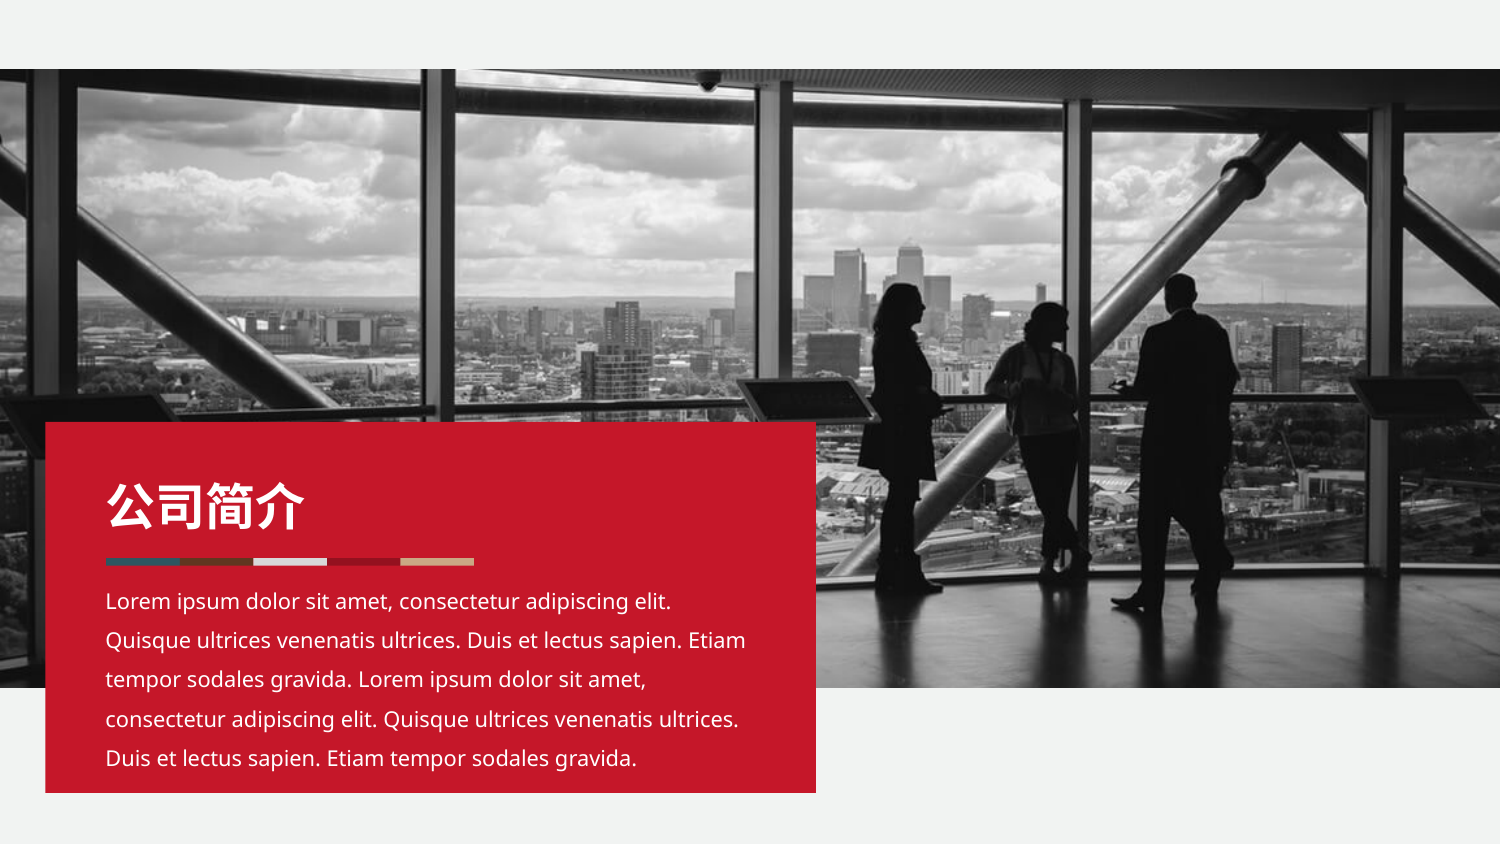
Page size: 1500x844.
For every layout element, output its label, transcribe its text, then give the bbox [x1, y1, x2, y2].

picture [0, 69, 1500, 688]
text_box [44, 688, 817, 794]
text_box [106, 558, 474, 566]
text_box Lorem ipsum dolor sit amet, consectetur adipiscing elit. Quisque ultrices venenatis ultrices. Duis et lectus sapien. Etiam tempor sodales gravida. Lorem ipsum dolor sit amet, consectetur adipiscing elit. Quisque ultrices venenatis ultrices. Duis et lectus sapien. Etiam tempor sodales gravida. [90, 688, 771, 779]
